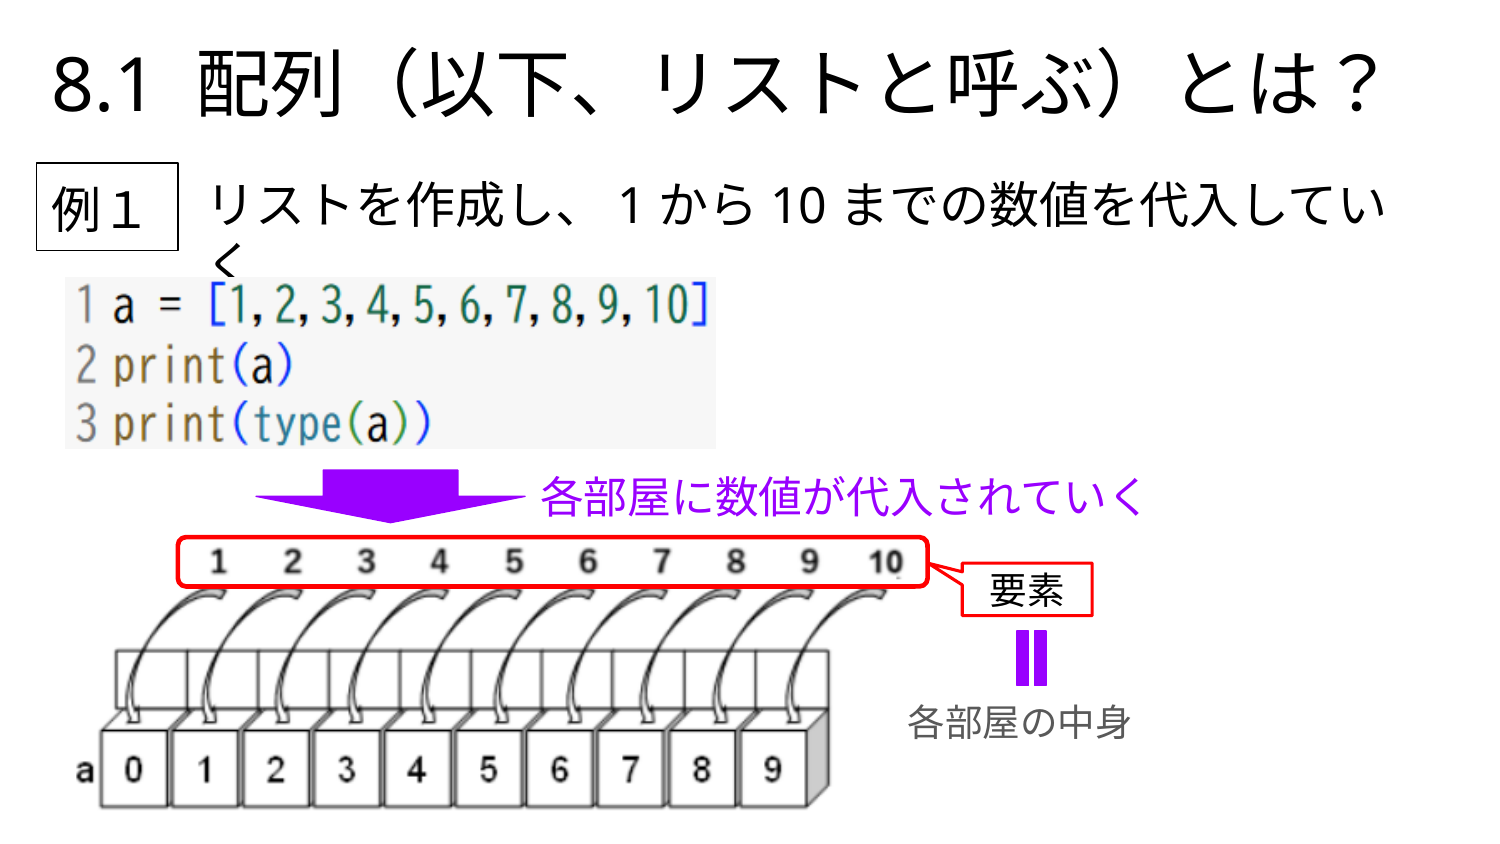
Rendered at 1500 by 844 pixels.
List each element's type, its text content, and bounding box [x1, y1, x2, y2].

picture [64, 277, 717, 449]
text_box 各部屋の中身 [919, 684, 1162, 759]
text_box [1034, 631, 1046, 684]
text_box リストを作成し、1から10までの数値を代入していく [190, 158, 1435, 309]
text_box 例１ [36, 163, 179, 251]
text_box [256, 470, 524, 523]
text_box [1016, 631, 1029, 684]
picture [64, 541, 915, 818]
text_box 要素 [928, 563, 1093, 616]
title 8.1 配列（以下、リストと呼ぶ）とは？ [36, 21, 1435, 131]
text_box [180, 537, 928, 587]
text_box 各部屋に数値が代入されていく [524, 454, 1176, 538]
